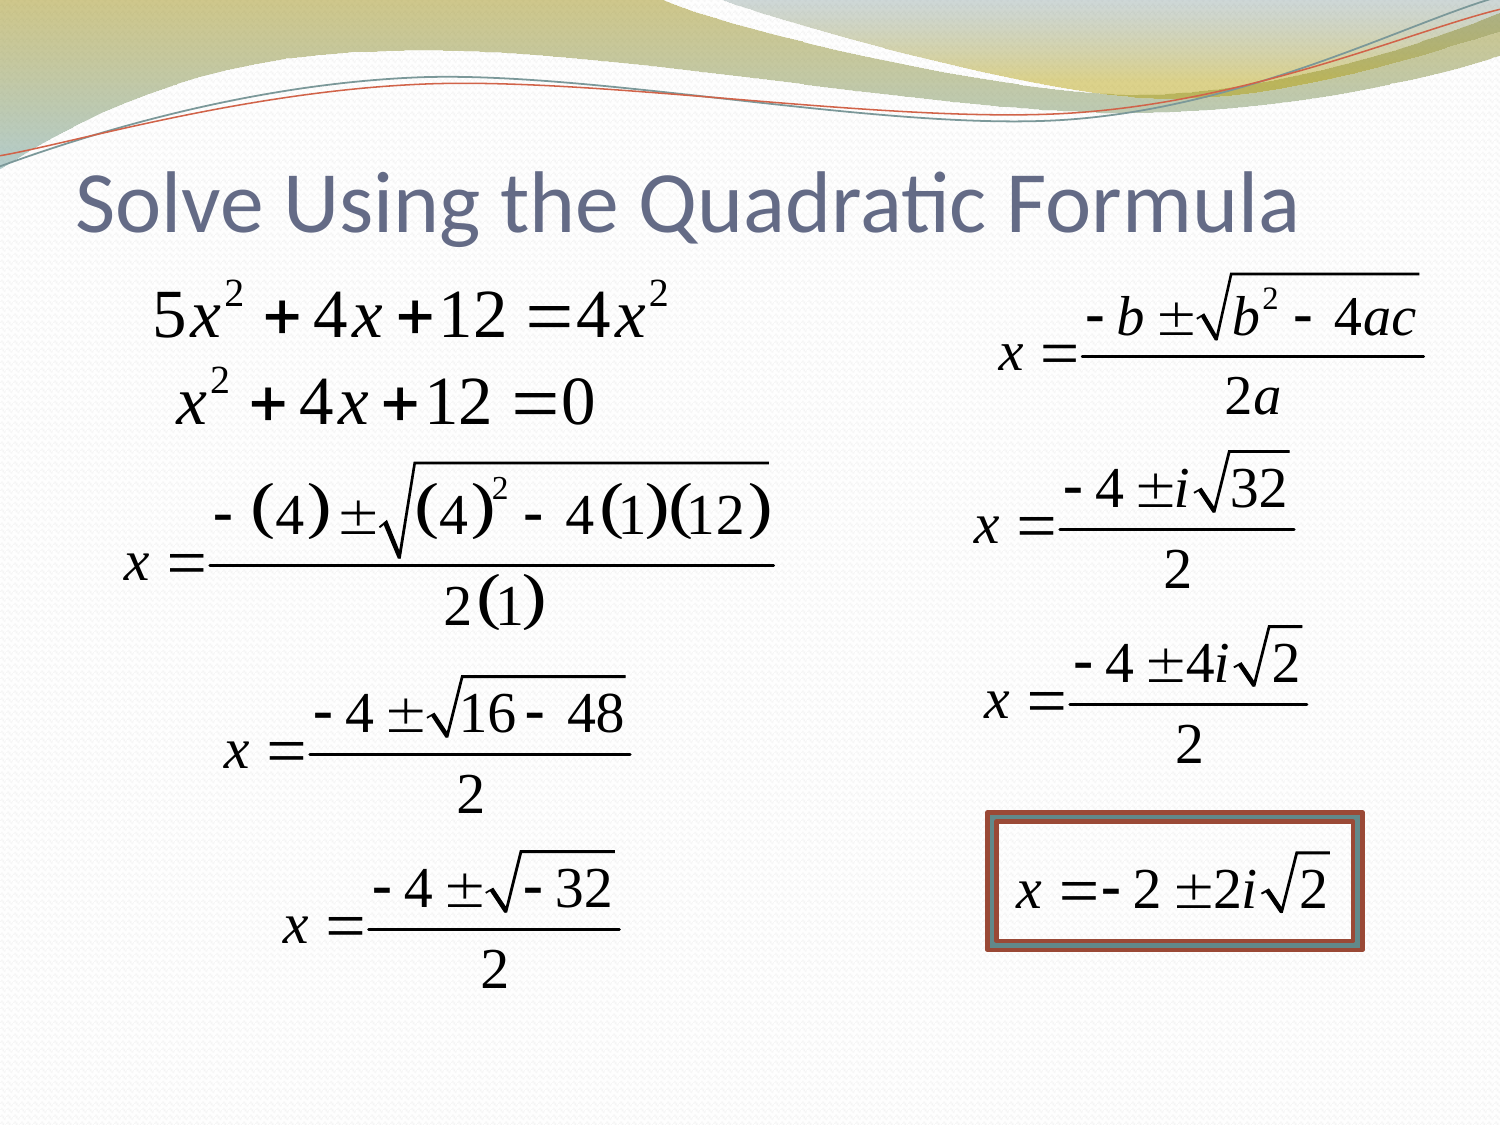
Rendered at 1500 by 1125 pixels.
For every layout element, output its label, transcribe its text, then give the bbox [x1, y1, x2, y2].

title Solve Using the Quadratic Formula [75, 62, 1438, 250]
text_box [162, 349, 606, 443]
text_box [985, 810, 1365, 952]
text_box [987, 262, 1438, 428]
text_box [271, 837, 634, 1002]
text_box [212, 662, 642, 827]
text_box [112, 449, 788, 658]
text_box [972, 612, 1320, 777]
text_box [144, 262, 680, 355]
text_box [1004, 840, 1343, 924]
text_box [962, 437, 1305, 602]
